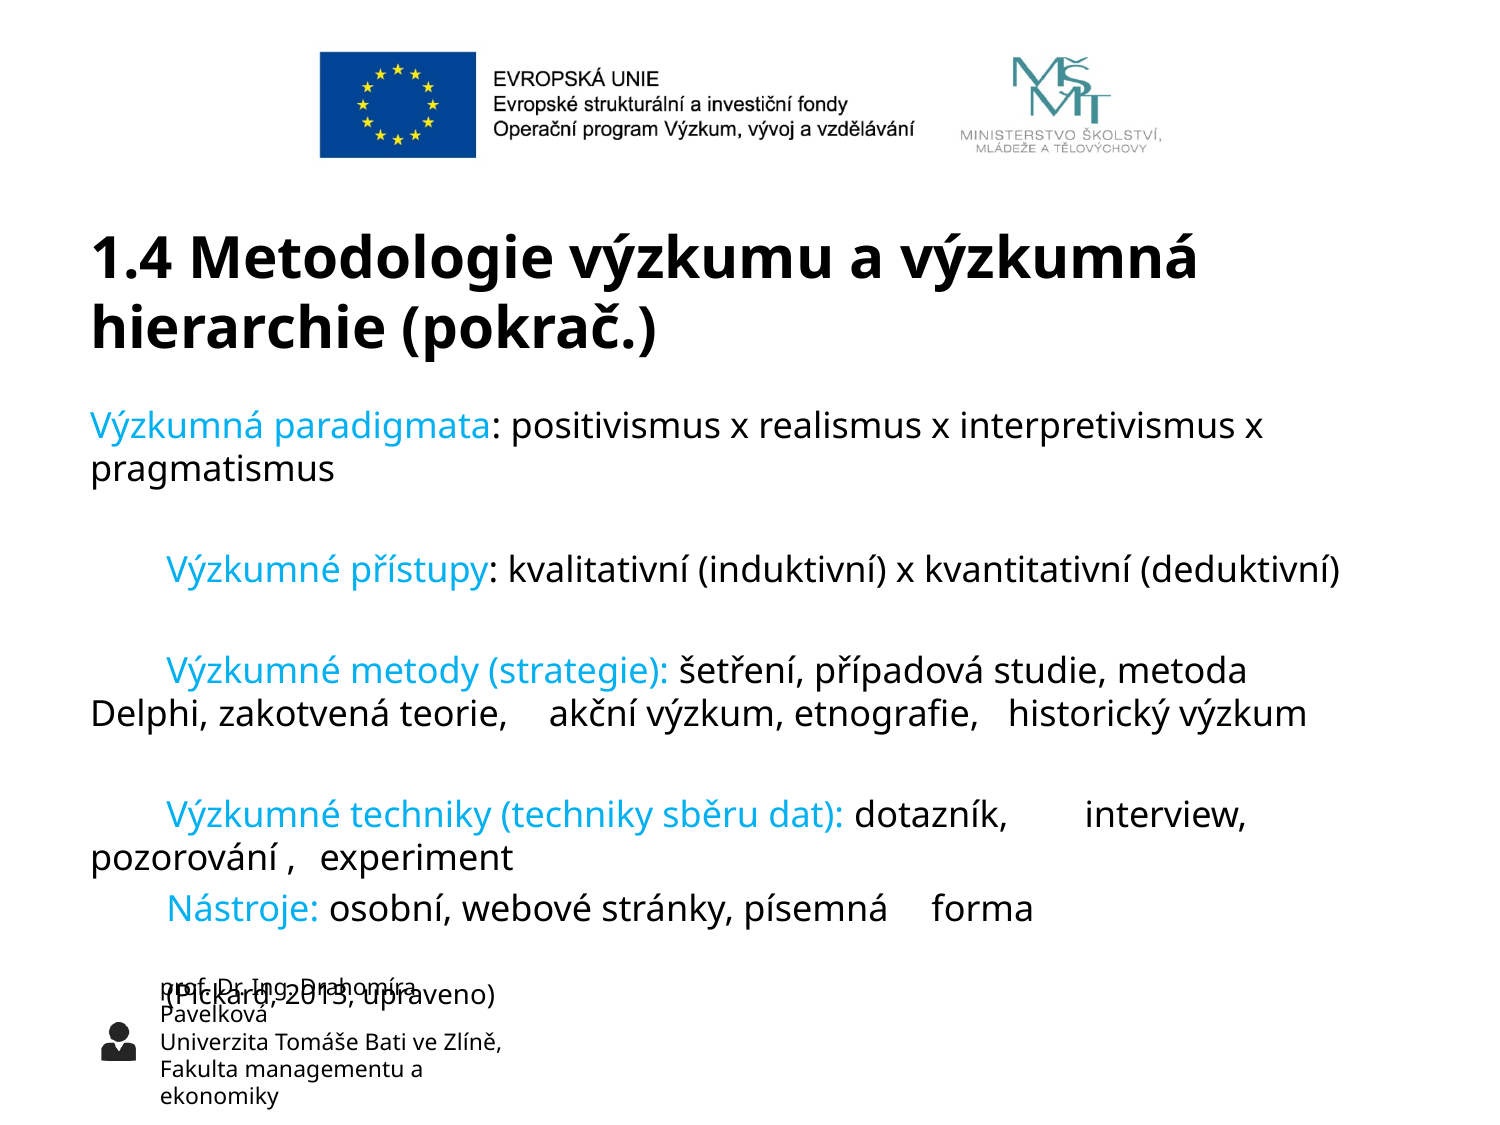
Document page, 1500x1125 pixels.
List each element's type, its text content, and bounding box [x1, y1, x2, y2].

picture [267, 0, 1213, 210]
picture [101, 1021, 136, 1062]
list Výzkumná paradigmata: positivismus x realismus x interpretivismus x pragmatismus Výzkumné přístupy: kvalitativní (induktivní) x kvantitativní (deduktivní) Výzkumné metody (strategie): šetření, případová studie, metoda Delphi, zakotvená teorie, akční výzkum, etnografie, historický výzkum Výzkumné techniky (techniky sběru dat): dotazník, interview, pozorování , experiment Nástroje: osobní, webové stránky, písemná forma (Pickard, 2013, upraveno) [75, 394, 1425, 1023]
title 1.4 Metodologie výzkumu a výzkumná hierarchie (pokrač.) [75, 185, 1425, 394]
footer prof. Dr. Ing. Drahomíra Pavelková Univerzita Tomáše Bati ve Zlíně, Fakulta managementu a ekonomiky [145, 999, 526, 1083]
